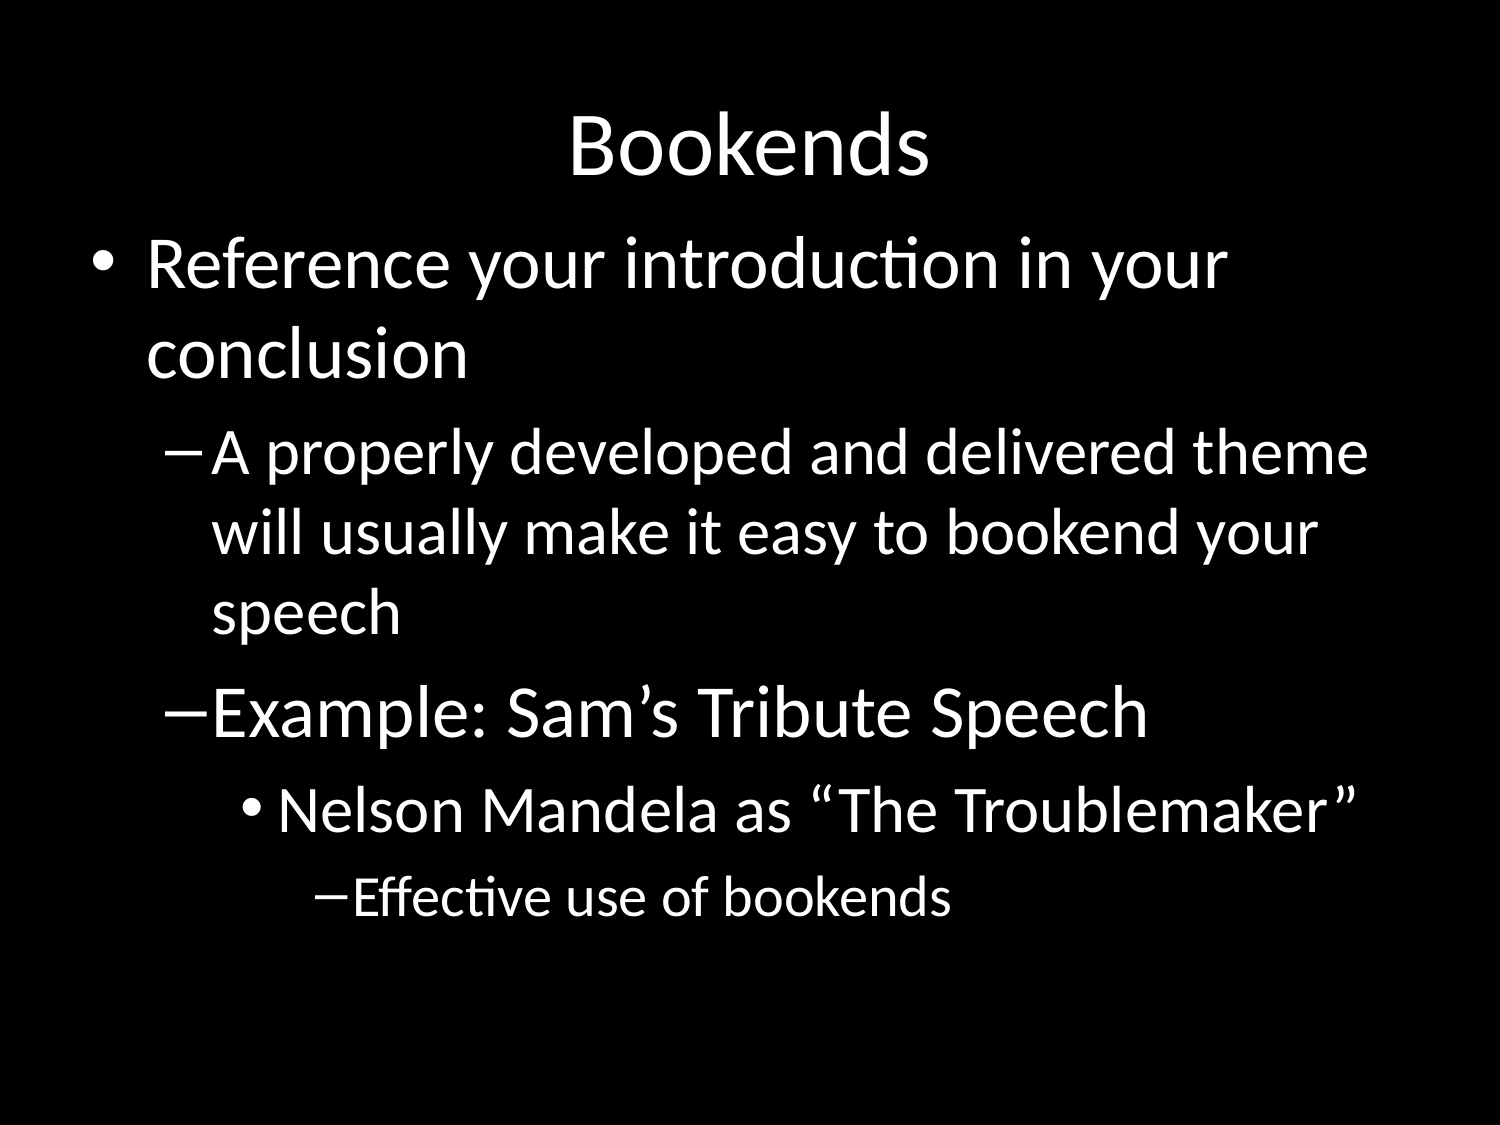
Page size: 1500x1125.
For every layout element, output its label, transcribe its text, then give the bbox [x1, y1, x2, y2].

list Reference your introduction in your conclusion A properly developed and delivered theme will usually make it easy to bookend your speech Example: Sam’s Tribute Speech Nelson Mandela as “The Troublemaker” Effective use of bookends [75, 206, 1425, 1069]
title Bookends [75, 45, 1425, 206]
